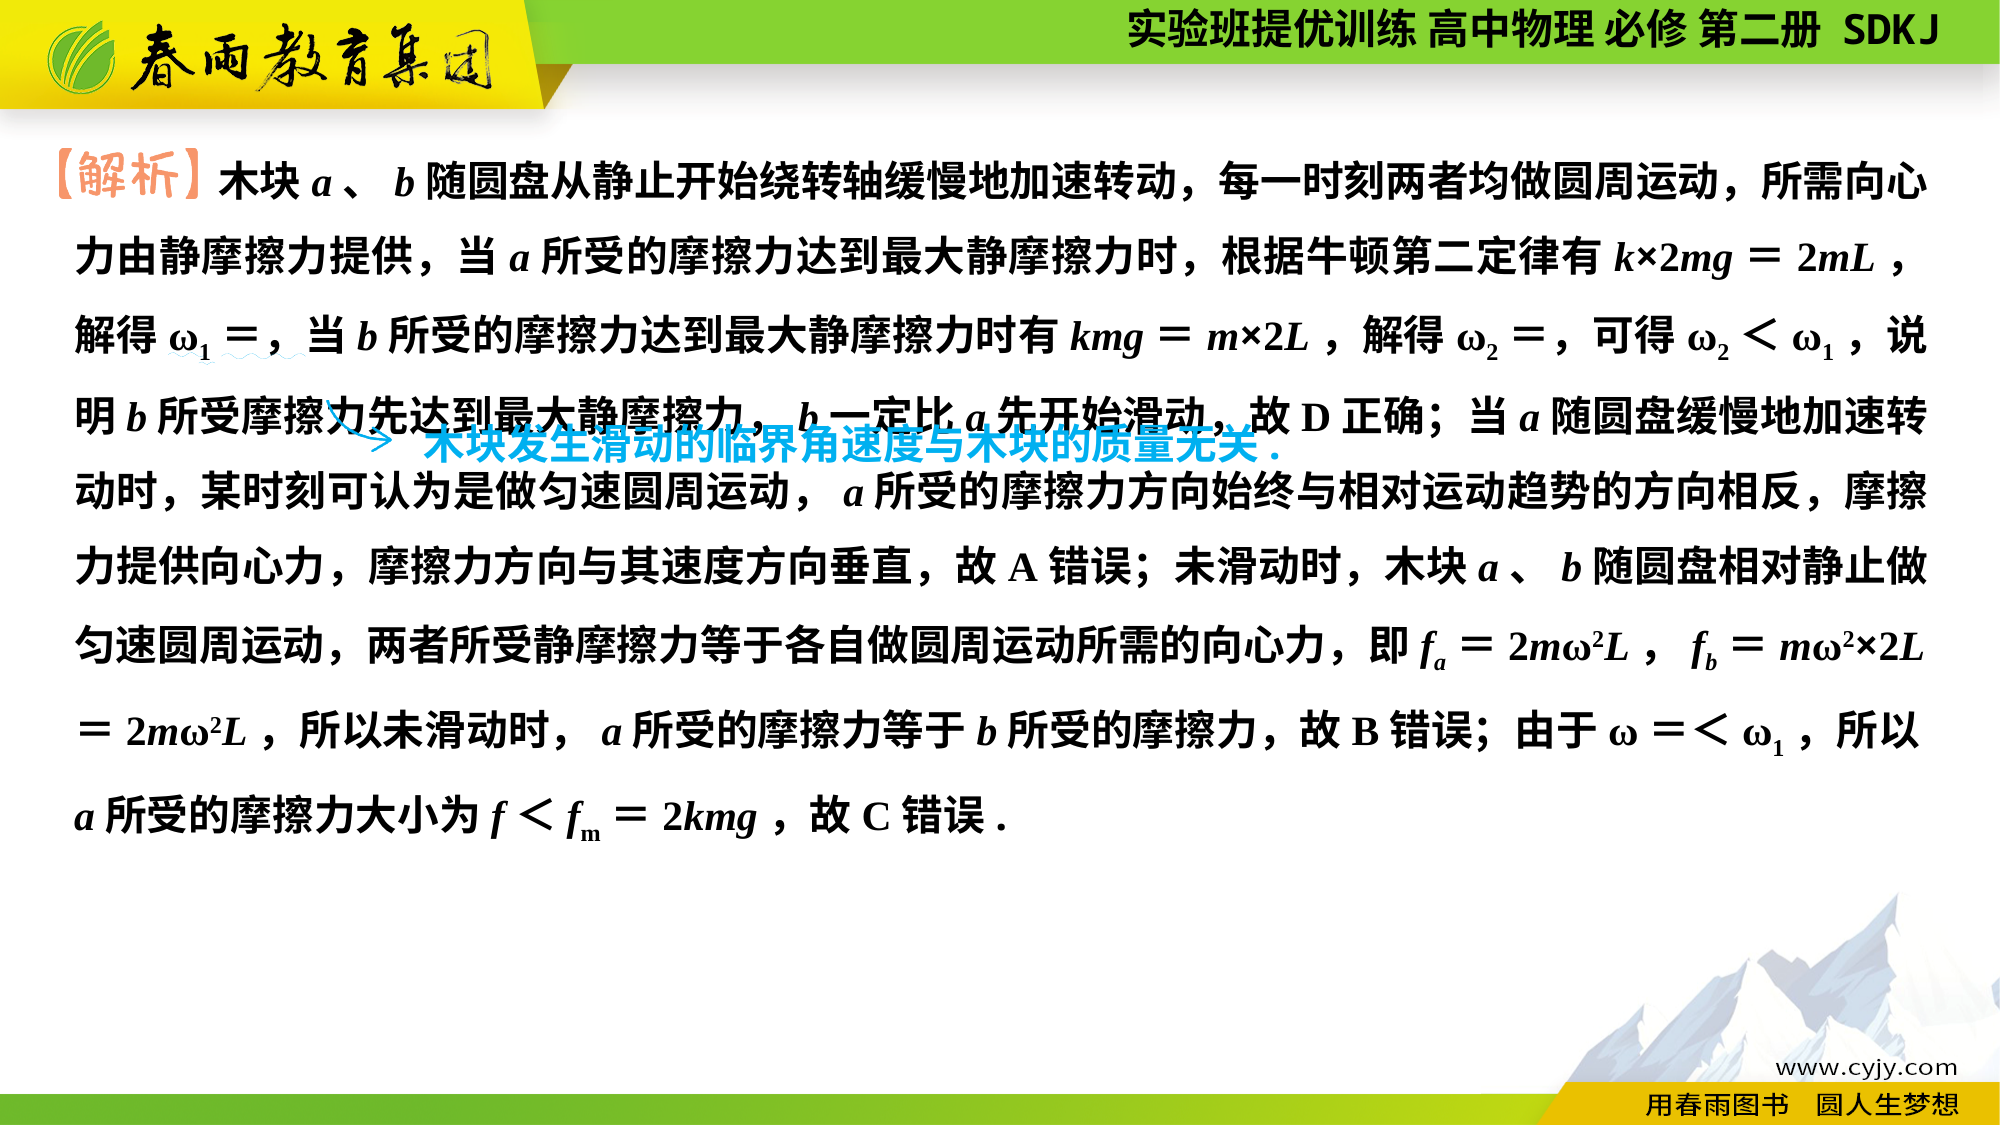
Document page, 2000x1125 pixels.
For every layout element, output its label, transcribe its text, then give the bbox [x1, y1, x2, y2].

text_box 木块发生滑动的临界角速度与木块的质量无关. [409, 385, 1409, 475]
picture [0, 0, 2000, 1125]
